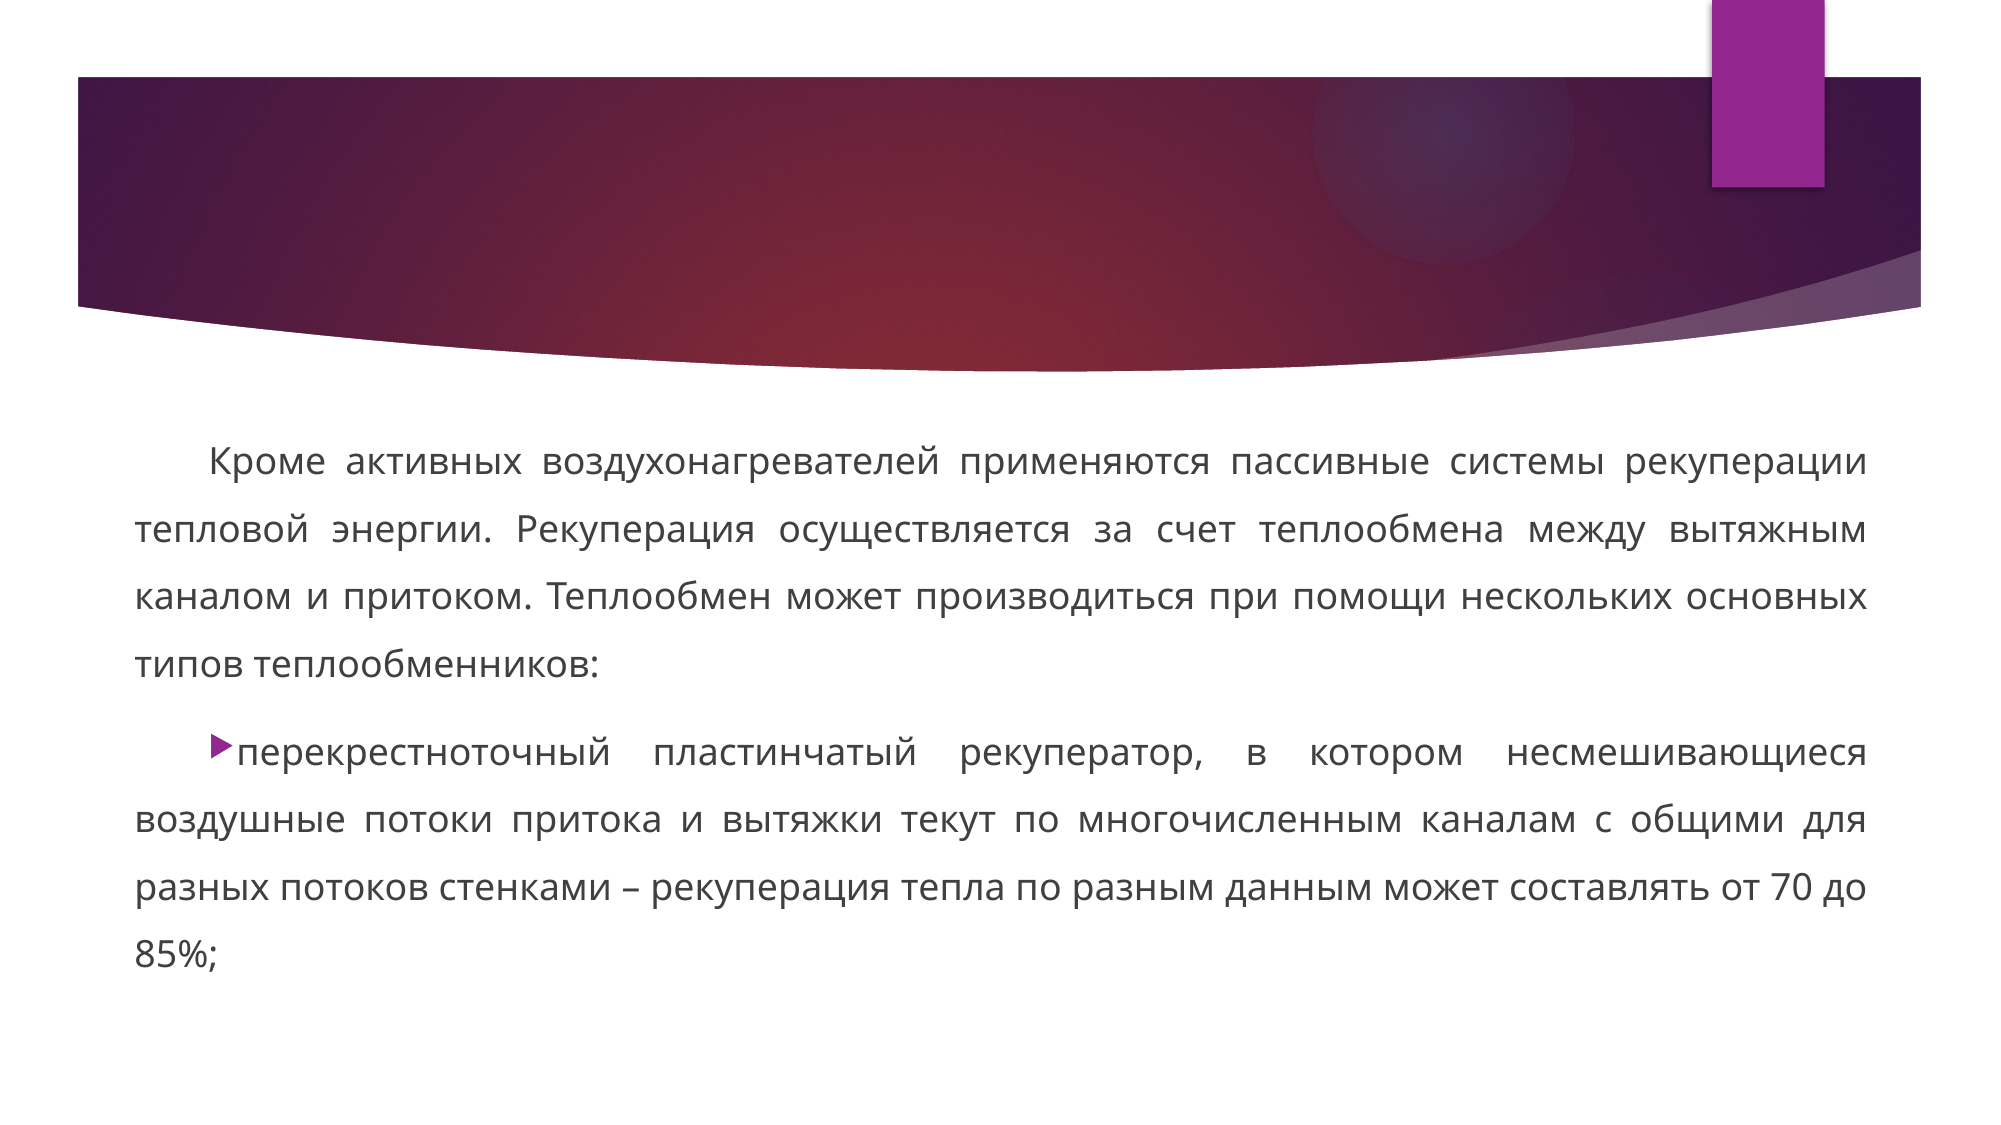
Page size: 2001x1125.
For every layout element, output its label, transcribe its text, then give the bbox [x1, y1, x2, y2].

list Кроме активных воздухонагревателей применяются пассивные системы рекуперации тепловой энергии. Рекуперация осуществляется за счет теплообмена между вытяжным каналом и притоком. Теплообмен может производиться при помощи нескольких основных типов теплообменников: перекрестноточный пластинчатый рекуператор, в котором несмешивающиеся воздушные потоки притока и вытяжки текут по многочисленным каналам с общими для разных потоков стенками – рекуперация тепла по разным данным может составлять от 70 до 85%; [119, 407, 1884, 1052]
